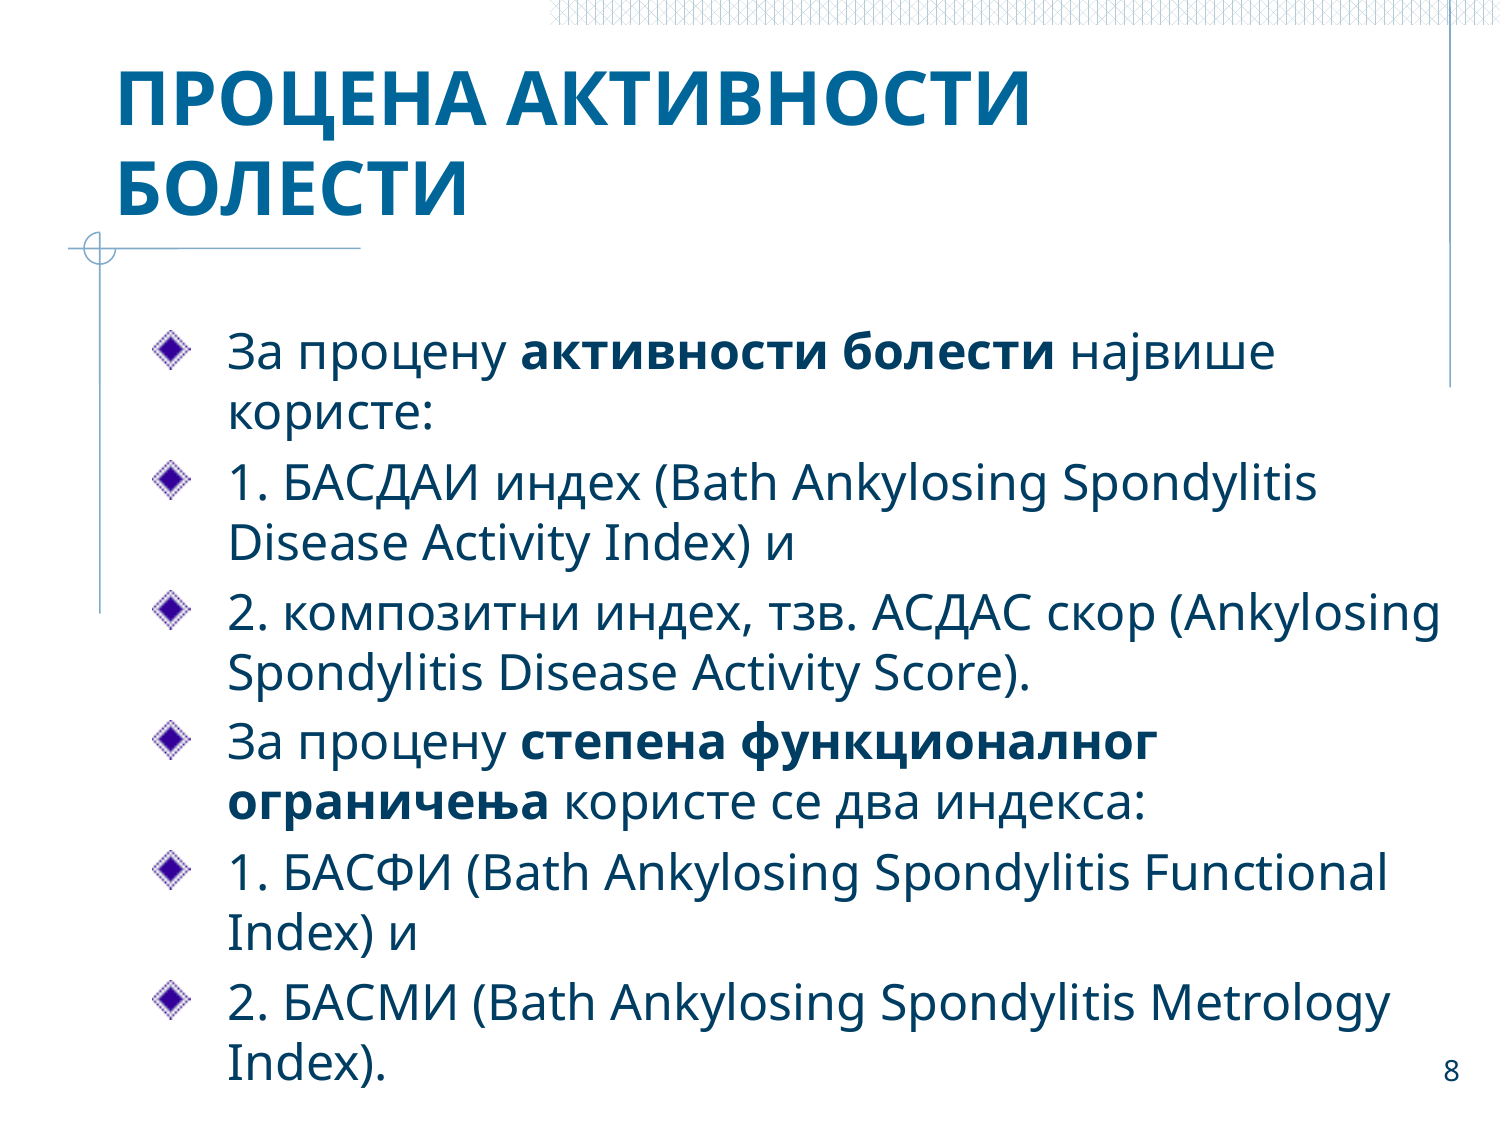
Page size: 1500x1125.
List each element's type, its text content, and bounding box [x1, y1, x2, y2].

picture [152, 590, 191, 630]
picture [152, 720, 191, 760]
title ПРОЦЕНА АКТИВНОСТИ БОЛЕСТИ [99, 49, 1376, 238]
list За процену активности болести највише користе: 1. БАСДАИ индеx (Bath Ankylosing Spondylitis Disease Activity Index) и 2. композитни индеx, тзв. АСДАС скор (Ankylosing Spondylitis Disease Activity Score). За процену степена функционалног ограничења користе се два индекса: 1. БАСФИ (Bath Ankylosing Spondylitis Functional Index) и 2. БАСМИ (Bath Ankylosing Spondylitis Metrology Index). [137, 312, 1500, 988]
picture [152, 850, 191, 890]
picture [152, 980, 191, 1020]
picture [152, 460, 191, 500]
slide_number 8 [1162, 1025, 1475, 1100]
picture [152, 330, 191, 370]
